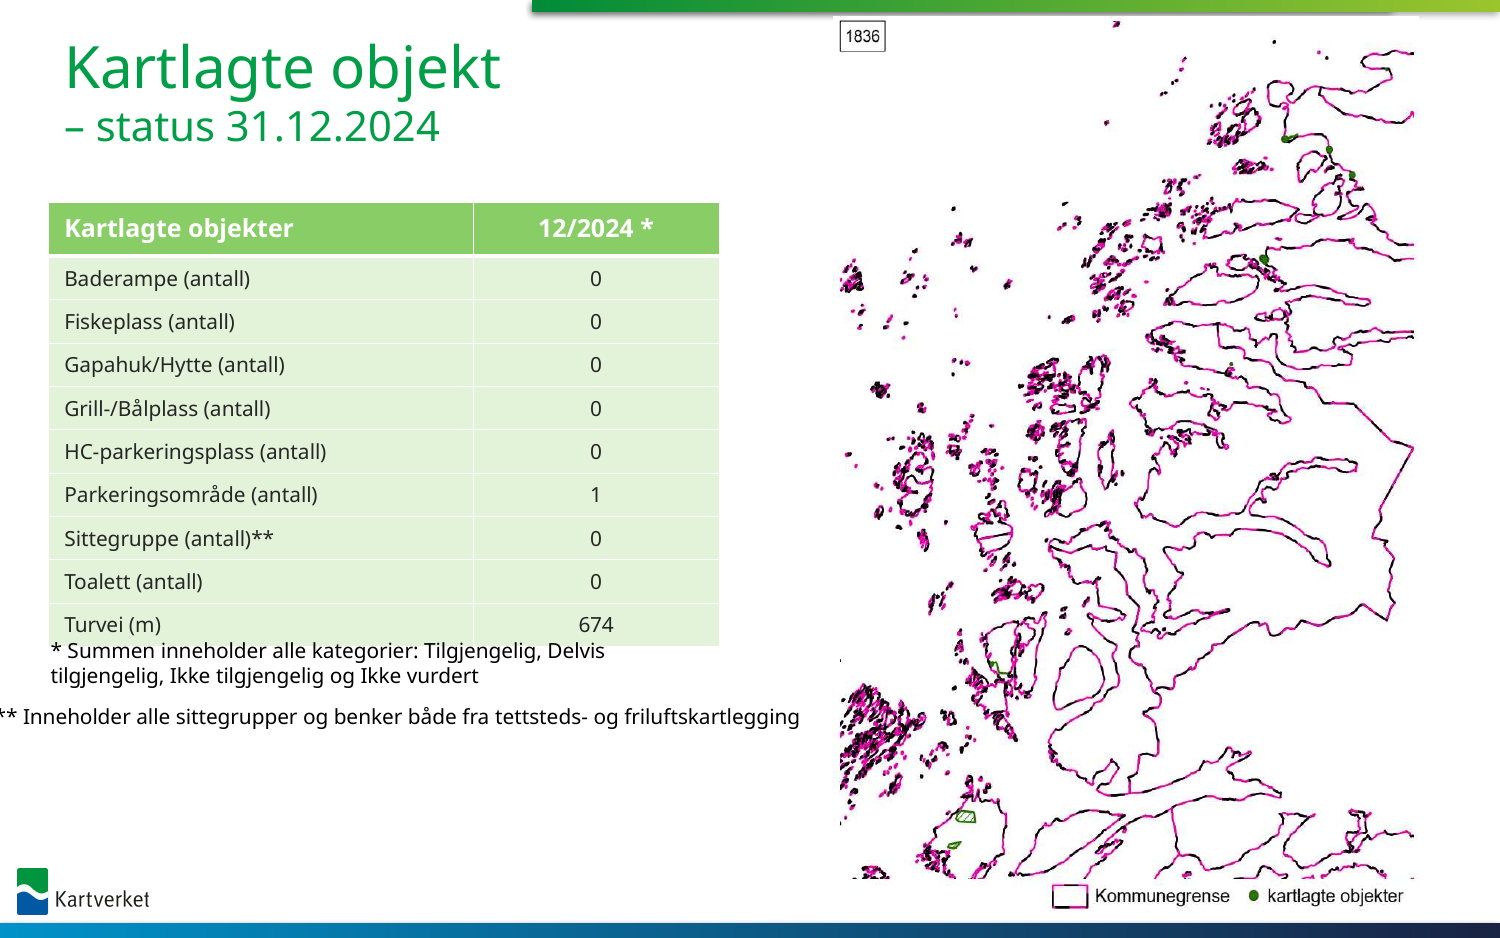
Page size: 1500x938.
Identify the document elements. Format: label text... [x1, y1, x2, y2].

table_cell Fiskeplass (antall) [49, 300, 473, 343]
table_cell Gapahuk/Hytte (antall) [49, 344, 473, 386]
table_cell 0 [474, 300, 719, 343]
table_cell 0 [474, 344, 719, 386]
table_cell 0 [474, 258, 719, 299]
text_box Kartlagte objekt – status 31.12.2024 [49, 26, 828, 158]
table_cell Grill-/Bålplass (antall) [49, 387, 473, 429]
table_cell 674 [474, 604, 719, 630]
table_cell 0 [474, 387, 719, 429]
table_cell Sittegruppe (antall)** [49, 517, 473, 559]
text_box * Summen inneholder alle kategorier: Tilgjengelig, Delvis tilgjengelig, Ikke tilgjengelig og Ikke vurdert [35, 630, 721, 696]
table_cell 0 [474, 560, 719, 603]
table_cell Parkeringsområde (antall) [49, 474, 473, 516]
table_cell 0 [474, 517, 719, 559]
text_box Kartlagte objekt – status 31.12.2024 [1424, 26, 1431, 158]
text_box ** Inneholder alle sittegrupper og benker både fra tettsteds- og friluftskartlegging [0, 696, 815, 736]
table_cell Baderampe (antall) [49, 258, 473, 299]
table_cell Toalett (antall) [49, 560, 473, 603]
table_cell 0 [474, 430, 719, 473]
table_cell Turvei (m) [49, 604, 473, 630]
table_cell HC-parkeringsplass (antall) [49, 430, 473, 473]
picture [833, 16, 1419, 913]
table_cell 1 [474, 474, 719, 516]
table_header Kartlagte objekter [49, 203, 473, 254]
table_header 12/2024 * [474, 203, 719, 254]
